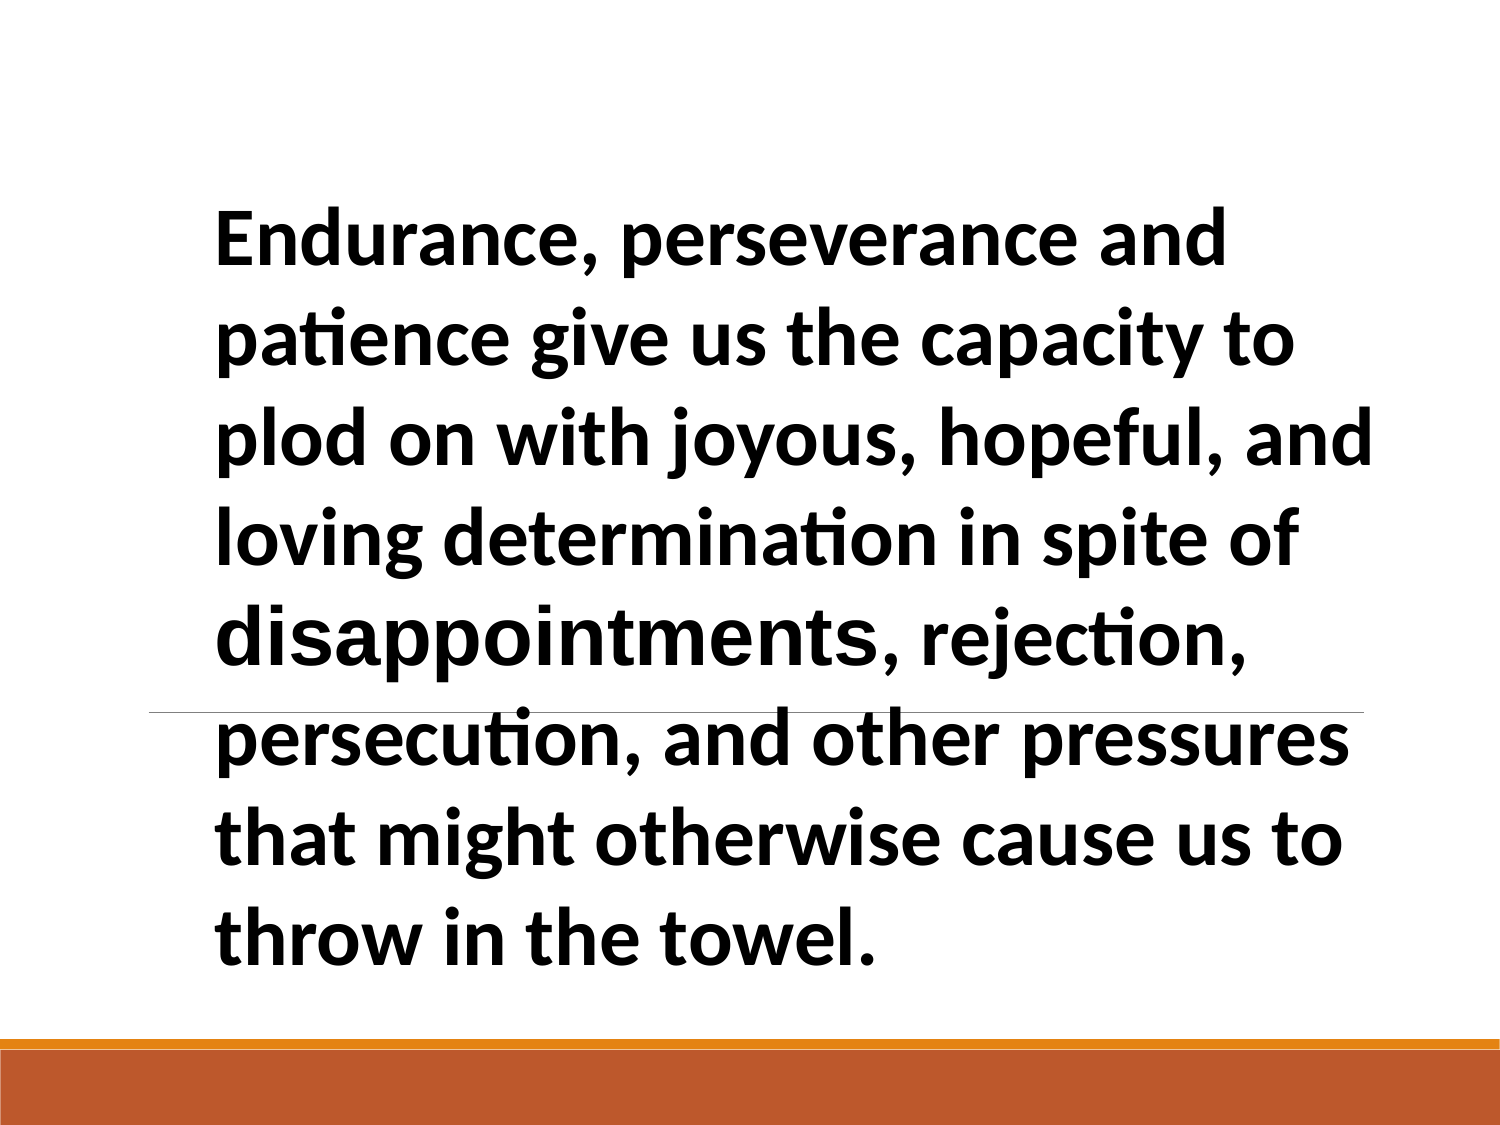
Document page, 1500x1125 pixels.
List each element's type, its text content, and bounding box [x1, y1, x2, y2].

text_box Endurance, perseverance and patience give us the capacity to plod on with joyous, hopeful, and loving determination in spite of disappointments, rejection, persecution, and other pressures that might otherwise cause us to throw in the towel. [199, 174, 1413, 990]
